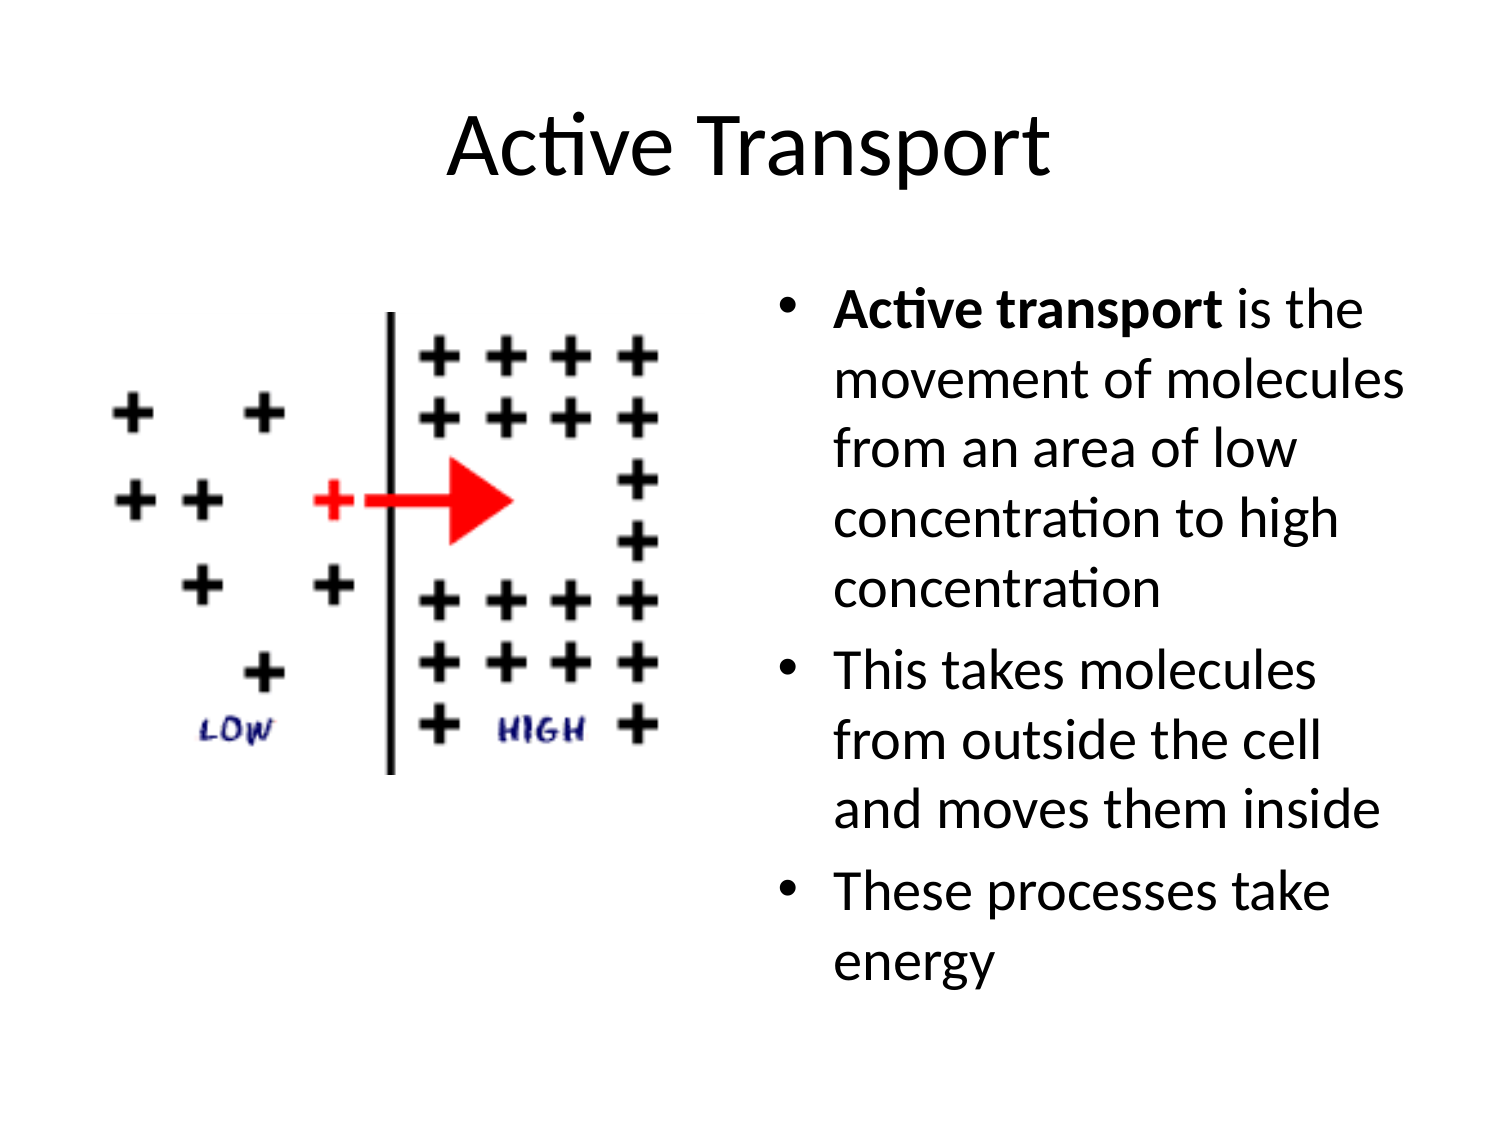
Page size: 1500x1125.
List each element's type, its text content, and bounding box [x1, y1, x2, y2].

list Active transport is the movement of molecules from an area of low concentration to high concentration This takes molecules from outside the cell and moves them inside These processes take energy [762, 262, 1425, 1005]
picture [87, 312, 705, 776]
title Active Transport [75, 45, 1425, 233]
